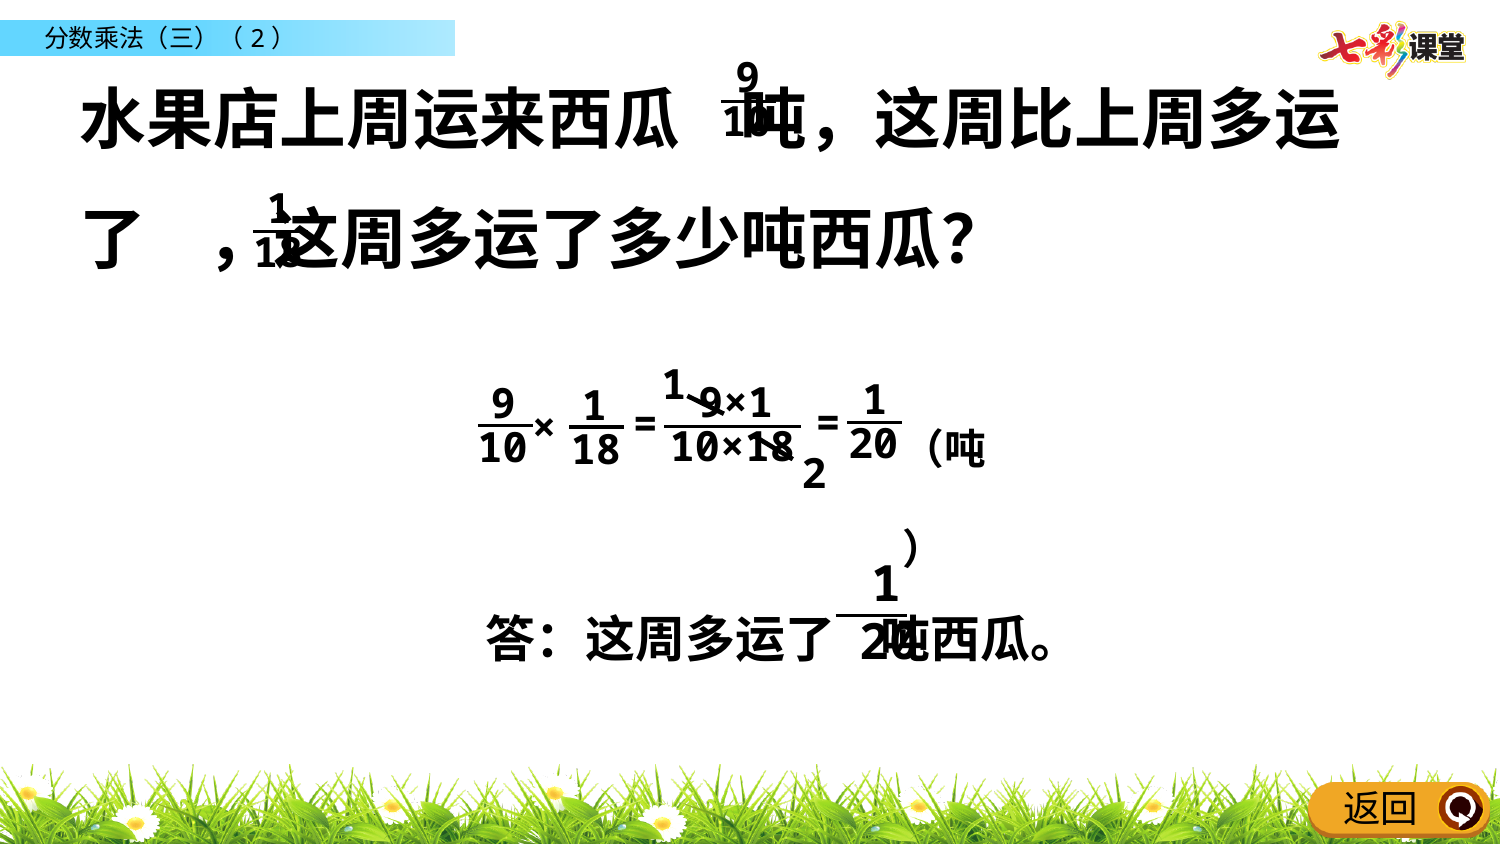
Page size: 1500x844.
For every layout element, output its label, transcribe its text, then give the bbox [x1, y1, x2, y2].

picture [1316, 20, 1468, 80]
text_box 水果店上周运来西瓜 吨，这周比上周多运了 ，这周多运了多少吨西瓜？ [64, 29, 1386, 285]
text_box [470, 539, 1211, 776]
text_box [466, 350, 1028, 506]
picture [0, 764, 1500, 844]
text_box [241, 173, 315, 284]
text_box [709, 43, 783, 154]
